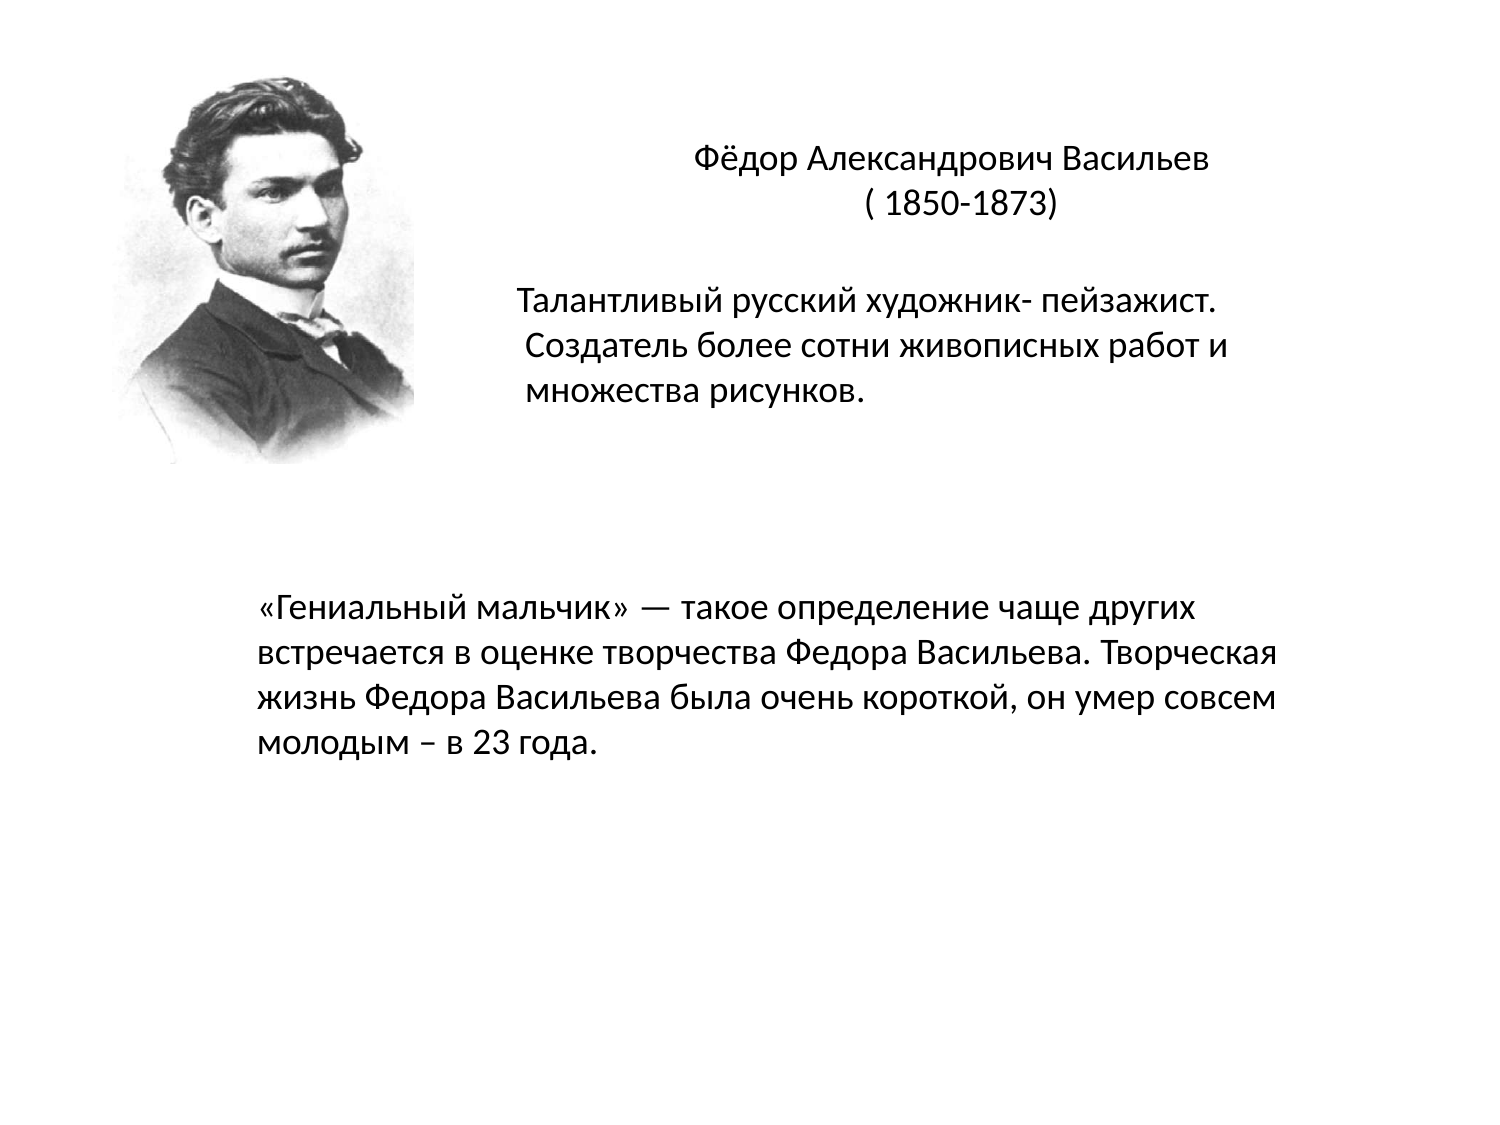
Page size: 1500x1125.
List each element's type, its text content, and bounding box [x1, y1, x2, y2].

text_box Талантливый русский художник- пейзажист. Создатель более сотни живописных работ и множества рисунков. [501, 267, 1500, 462]
picture [111, 74, 414, 465]
text_box Фёдор Александрович Васильев ( 1850-1873) [679, 125, 1424, 231]
text_box «Гениальный мальчик» — такое определение чаще других встречается в оценке творчества Федора Васильева. Творческая жизнь Федора Васильева была очень короткой, он умер совсем молодым – в 23 года. [242, 574, 1298, 769]
